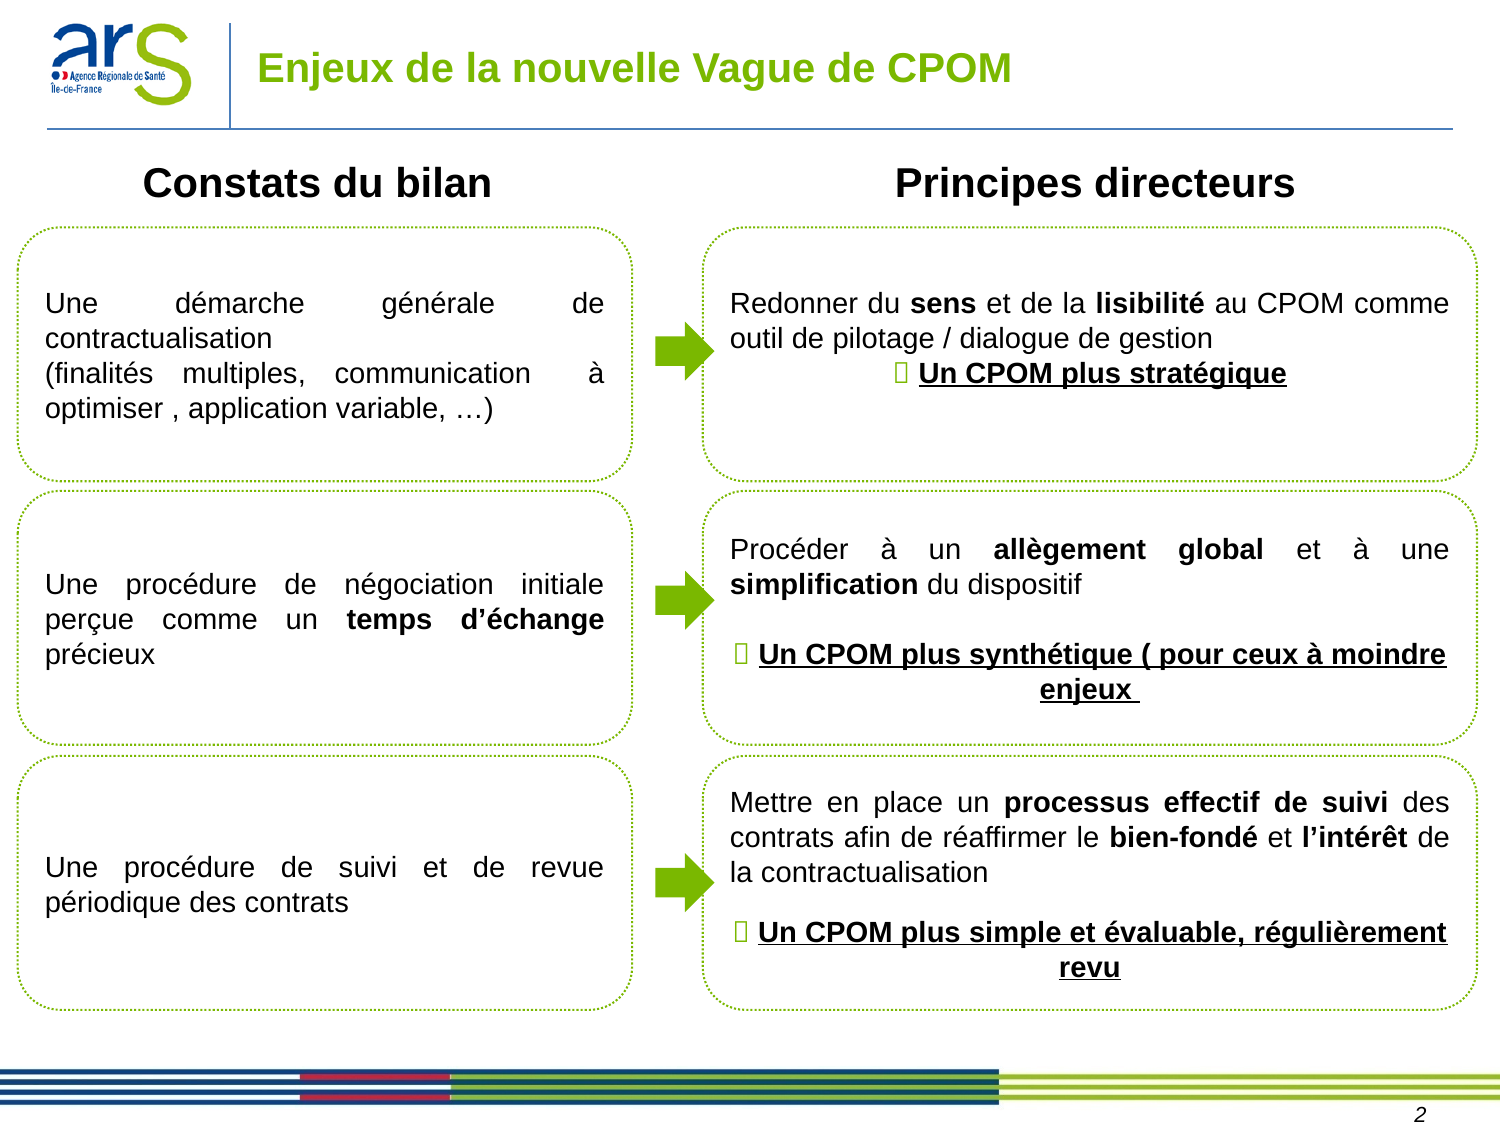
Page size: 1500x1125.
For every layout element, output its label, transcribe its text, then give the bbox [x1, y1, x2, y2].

text_box Procéder à un allègement global et à une simplification du dispositif  Un CPOM plus synthétique ( pour ceux à moindre enjeux [700, 488, 1480, 747]
text_box [655, 853, 715, 913]
text_box Une procédure de suivi et de revue périodique des contrats [15, 753, 635, 1012]
text_box Une procédure de négociation initiale perçue comme un temps d’échange précieux [15, 488, 635, 747]
picture [0, 1055, 1500, 1118]
title Enjeux de la nouvelle Vague de CPOM [241, 18, 1426, 114]
text_box [655, 321, 715, 381]
picture [35, 23, 198, 106]
text_box [655, 570, 715, 630]
text_box Constats du bilan [48, 148, 587, 214]
text_box Redonner du sens et de la lisibilité au CPOM comme outil de pilotage / dialogue de gestion  Un CPOM plus stratégique [700, 225, 1480, 484]
text_box Principes directeurs [826, 148, 1365, 214]
text_box Mettre en place un processus effectif de suivi des contrats afin de réaffirmer le bien-fondé et l’intérêt de la contractualisation  Un CPOM plus simple et évaluable, régulièrement revu [700, 753, 1480, 1012]
text_box Une démarche générale de contractualisation (finalités multiples, communication à optimiser , application variable, …) [15, 225, 635, 484]
